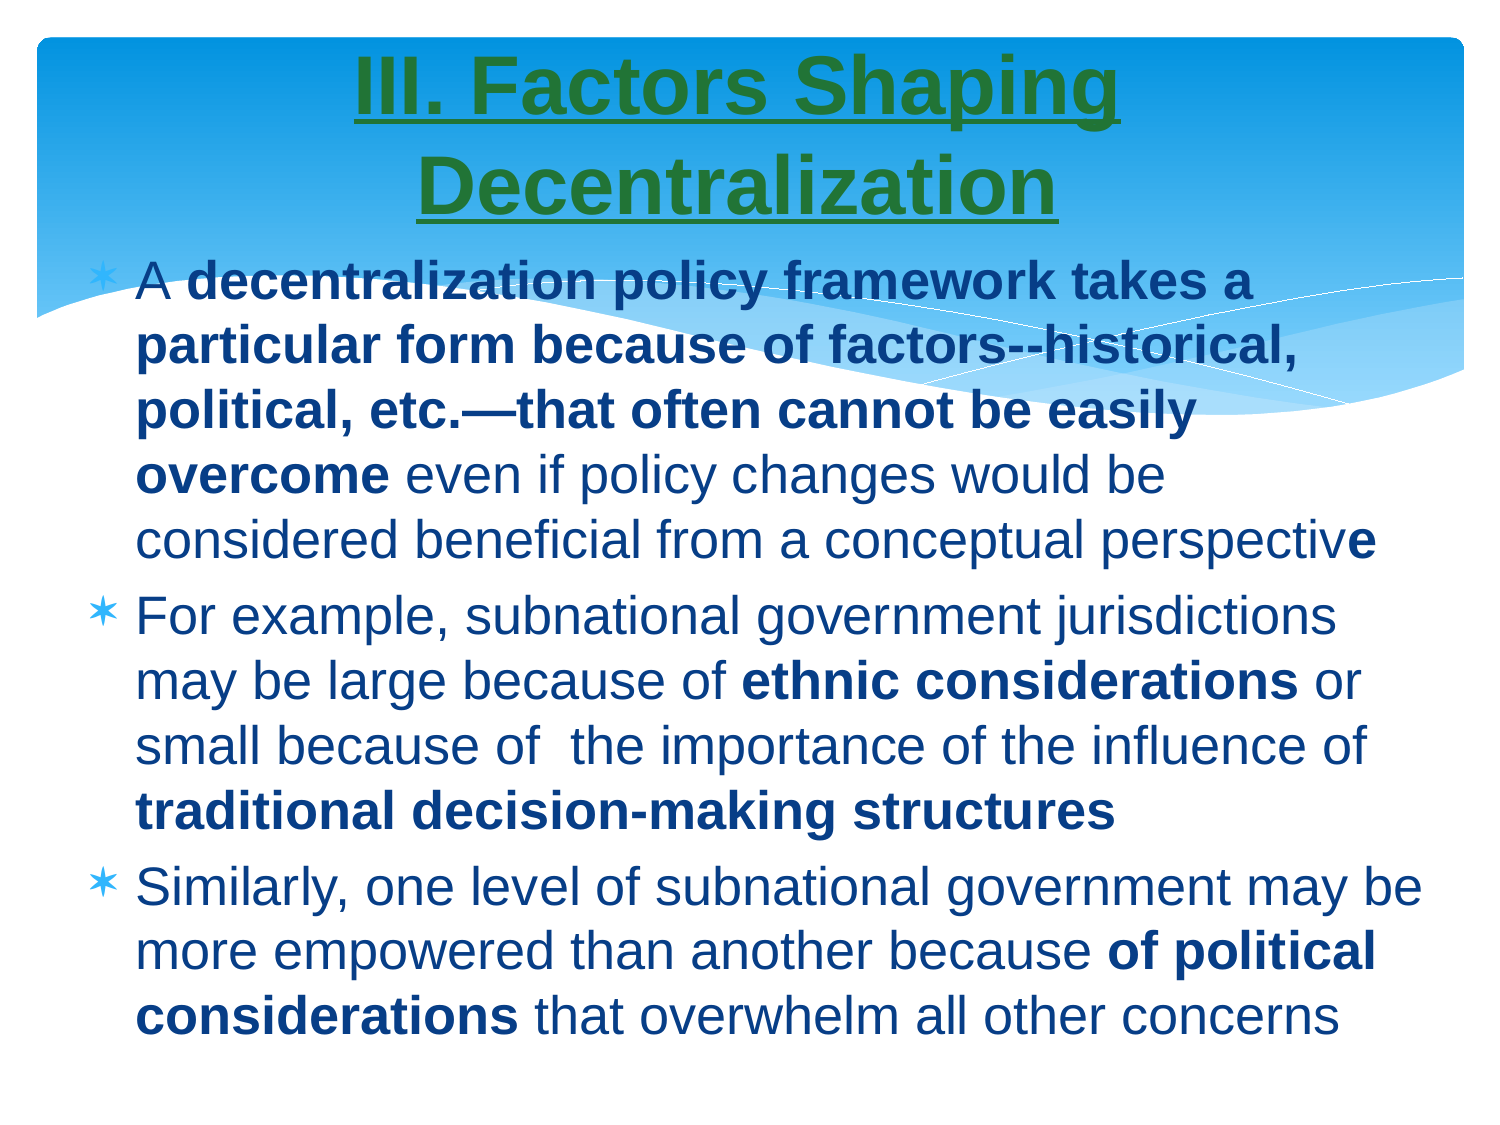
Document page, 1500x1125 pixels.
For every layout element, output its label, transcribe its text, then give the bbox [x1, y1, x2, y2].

title III. Factors Shaping Decentralization [62, 37, 1413, 225]
list A decentralization policy framework takes a particular form because of factors--historical, political, etc.—that often cannot be easily overcome even if policy changes would be considered beneficial from a conceptual perspective For example, subnational government jurisdictions may be large because of ethnic considerations or small because of the importance of the influence of traditional decision-making structures Similarly, one level of subnational government may be more empowered than another because of political considerations that overwhelm all other concerns [75, 237, 1450, 1100]
